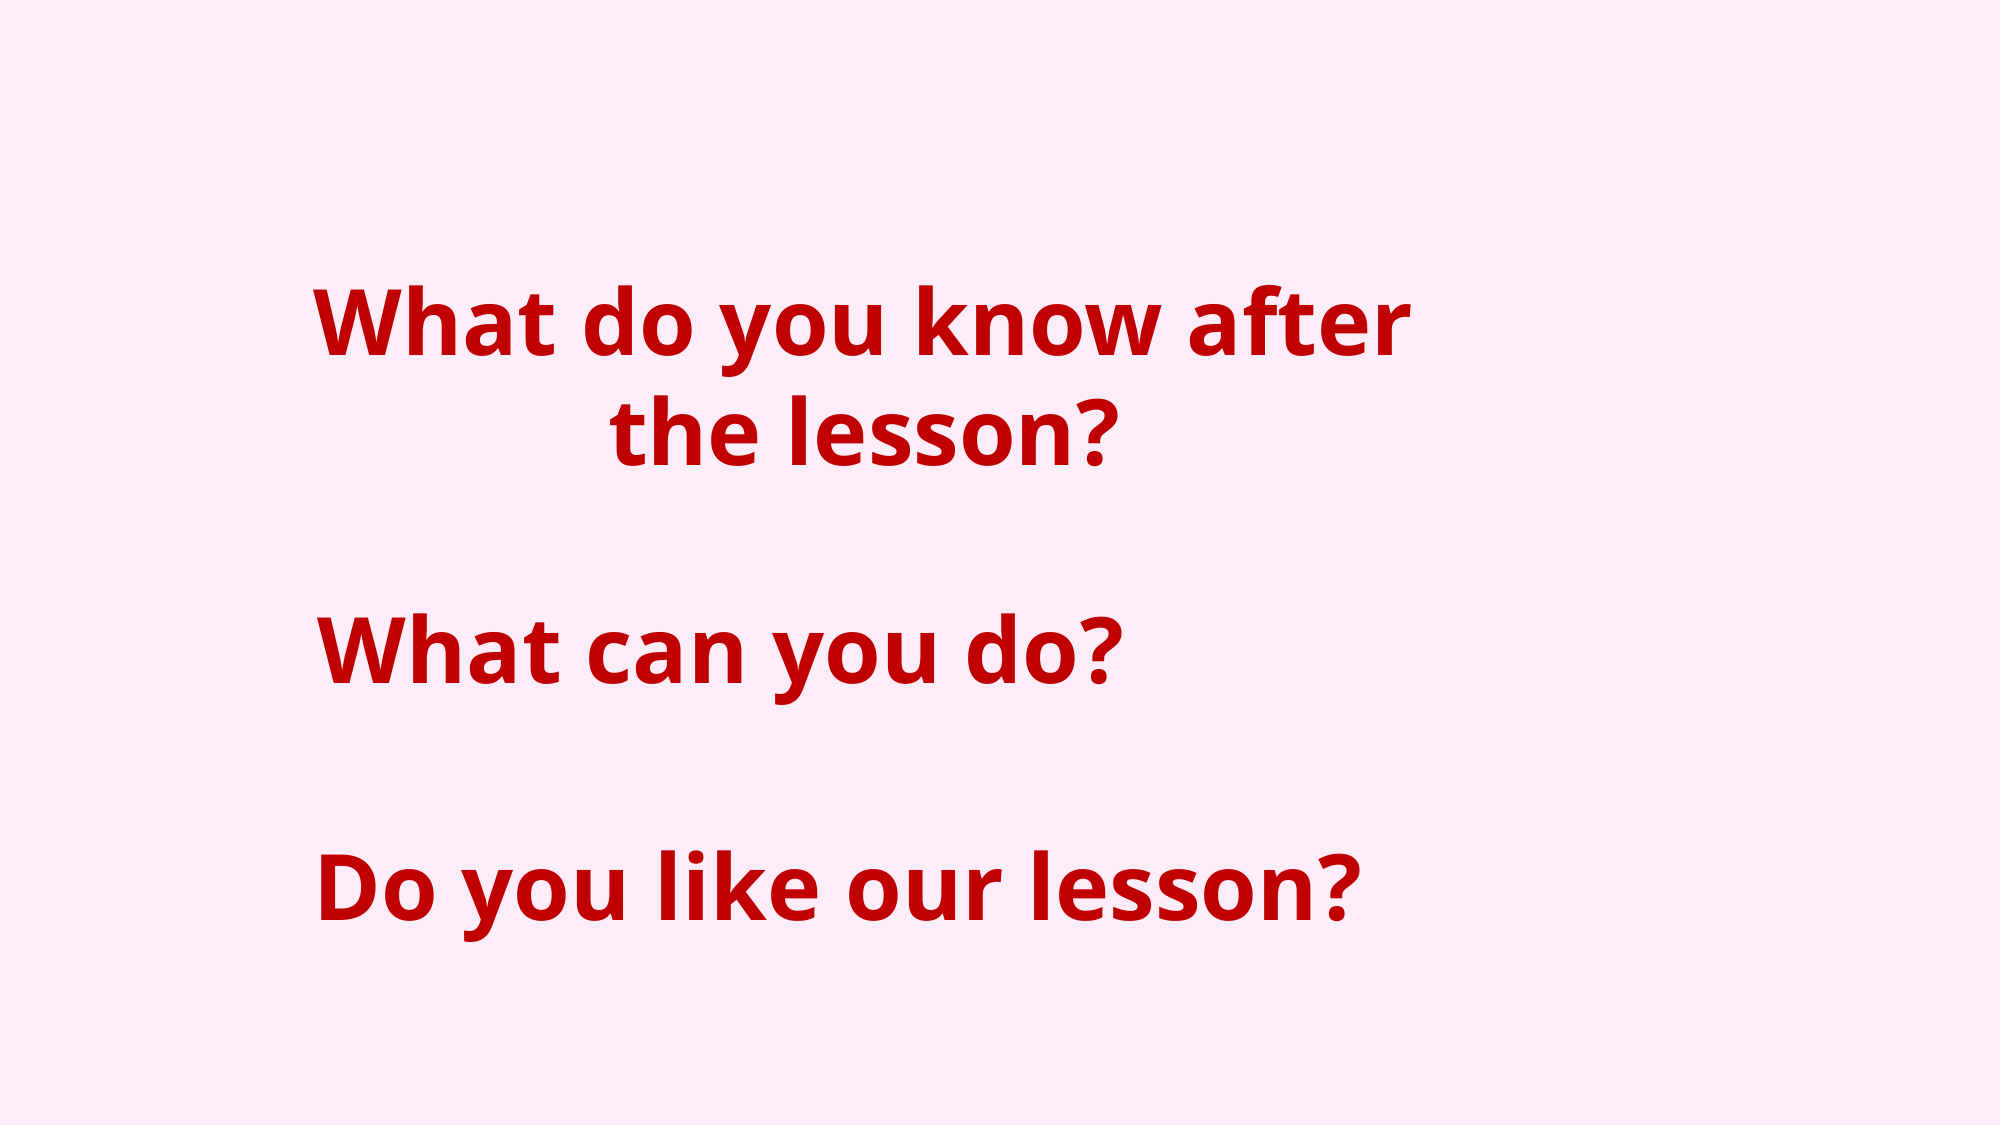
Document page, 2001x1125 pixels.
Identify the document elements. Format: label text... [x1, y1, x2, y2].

text_box Do you like our lesson? [0, 821, 1441, 946]
text_box What do you know after the lesson? [286, 256, 1442, 492]
text_box What can you do? [0, 584, 1442, 709]
